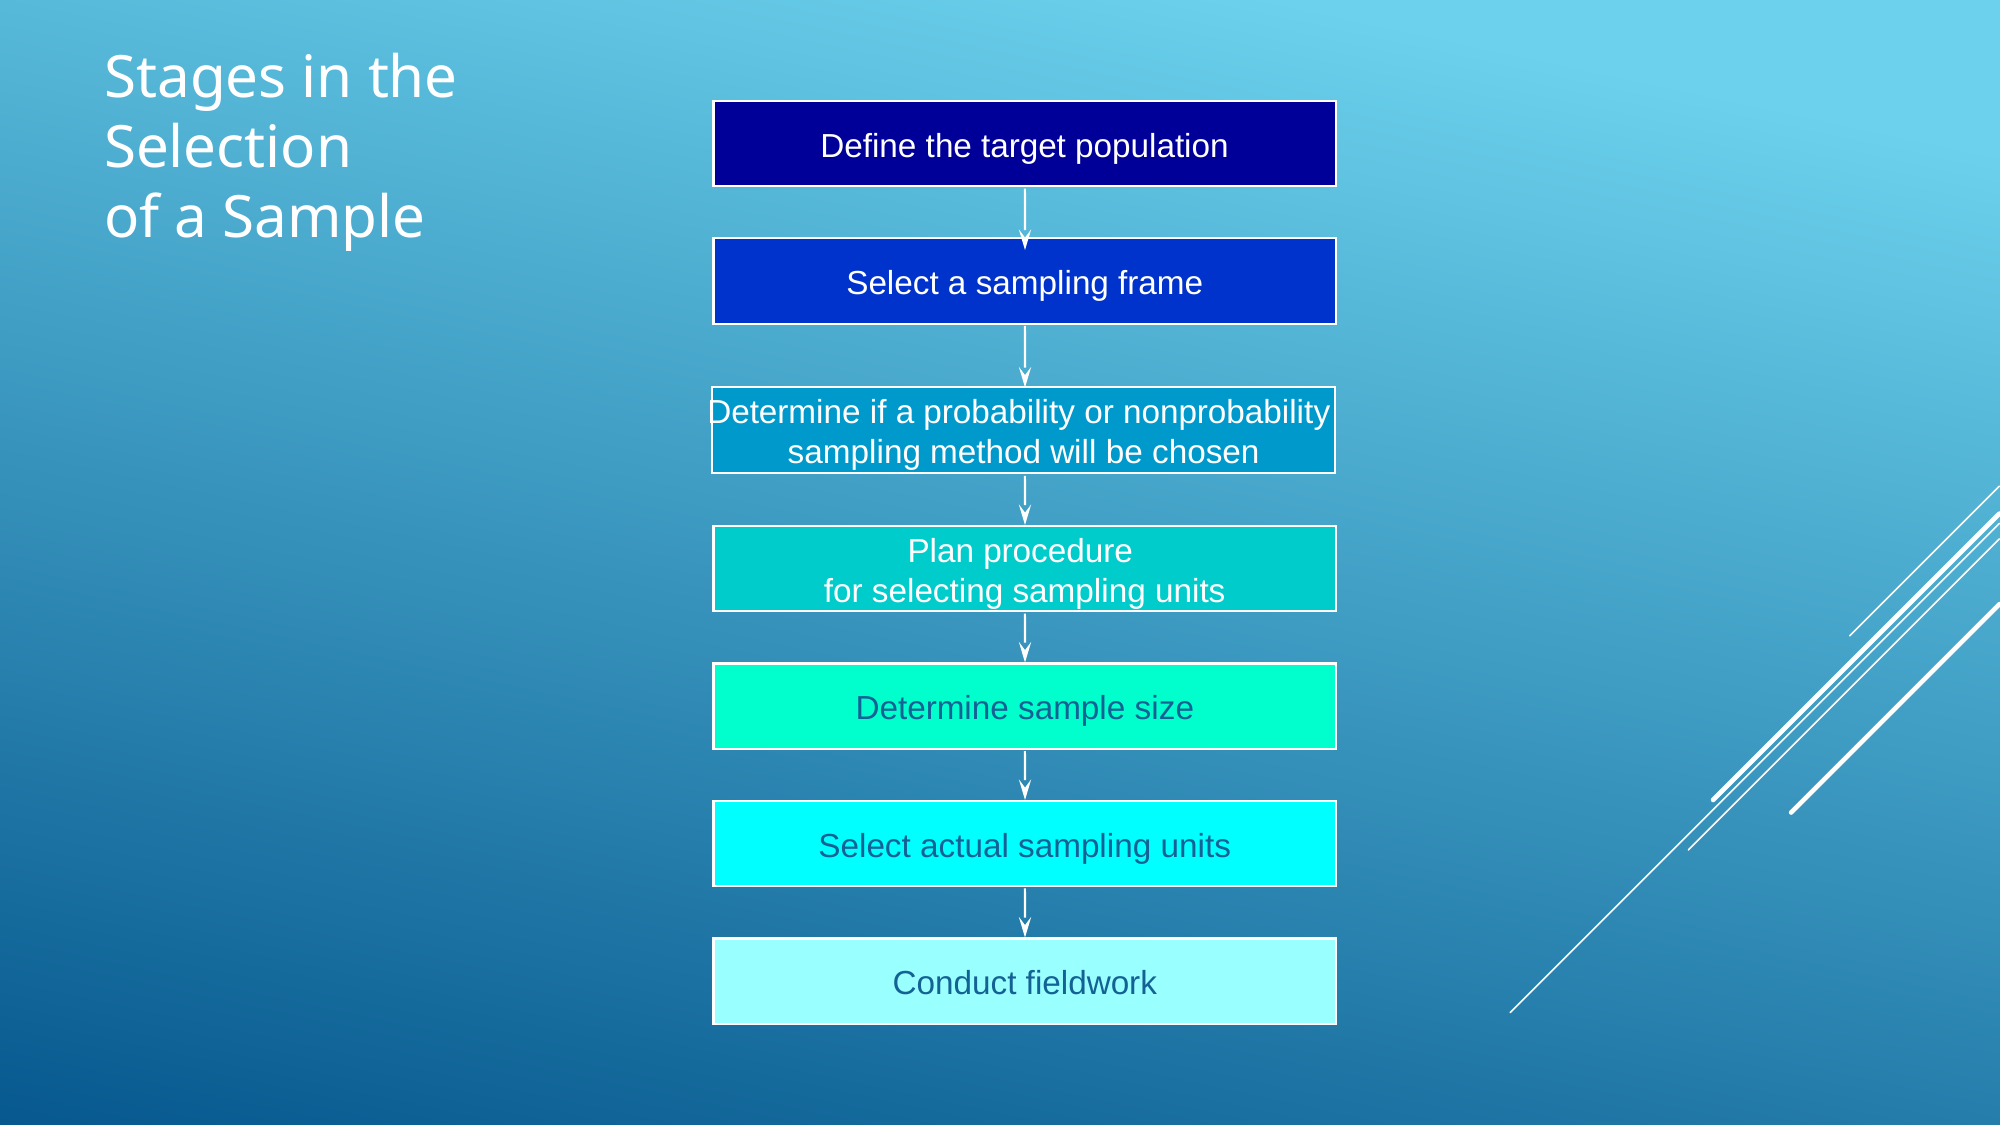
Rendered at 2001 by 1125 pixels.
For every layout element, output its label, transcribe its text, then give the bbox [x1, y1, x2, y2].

text_box [1018, 229, 1032, 250]
text_box [1018, 366, 1032, 388]
text_box [1018, 504, 1032, 526]
text_box [713, 800, 1337, 887]
text_box [713, 938, 1337, 1024]
text_box Select actual sampling units [729, 809, 1321, 878]
text_box Define the target population [1154, 117, 1306, 171]
text_box Conduct fieldwork [729, 947, 1321, 1016]
text_box Stages in the Selection of a Sample [89, 31, 1154, 257]
text_box [1154, 109, 1321, 178]
text_box Select a sampling frame [729, 247, 1321, 316]
text_box [713, 238, 1337, 324]
text_box [1154, 100, 1337, 187]
text_box [1018, 779, 1032, 800]
text_box Determine if a probability or nonprobability sampling method will be chosen [728, 396, 1320, 465]
text_box [713, 663, 1337, 749]
text_box Plan procedure for selecting sampling units [729, 534, 1321, 603]
text_box Determine sample size [729, 672, 1321, 741]
text_box [712, 387, 1336, 473]
text_box [713, 526, 1337, 612]
text_box [1018, 916, 1032, 938]
text_box [1018, 641, 1032, 663]
